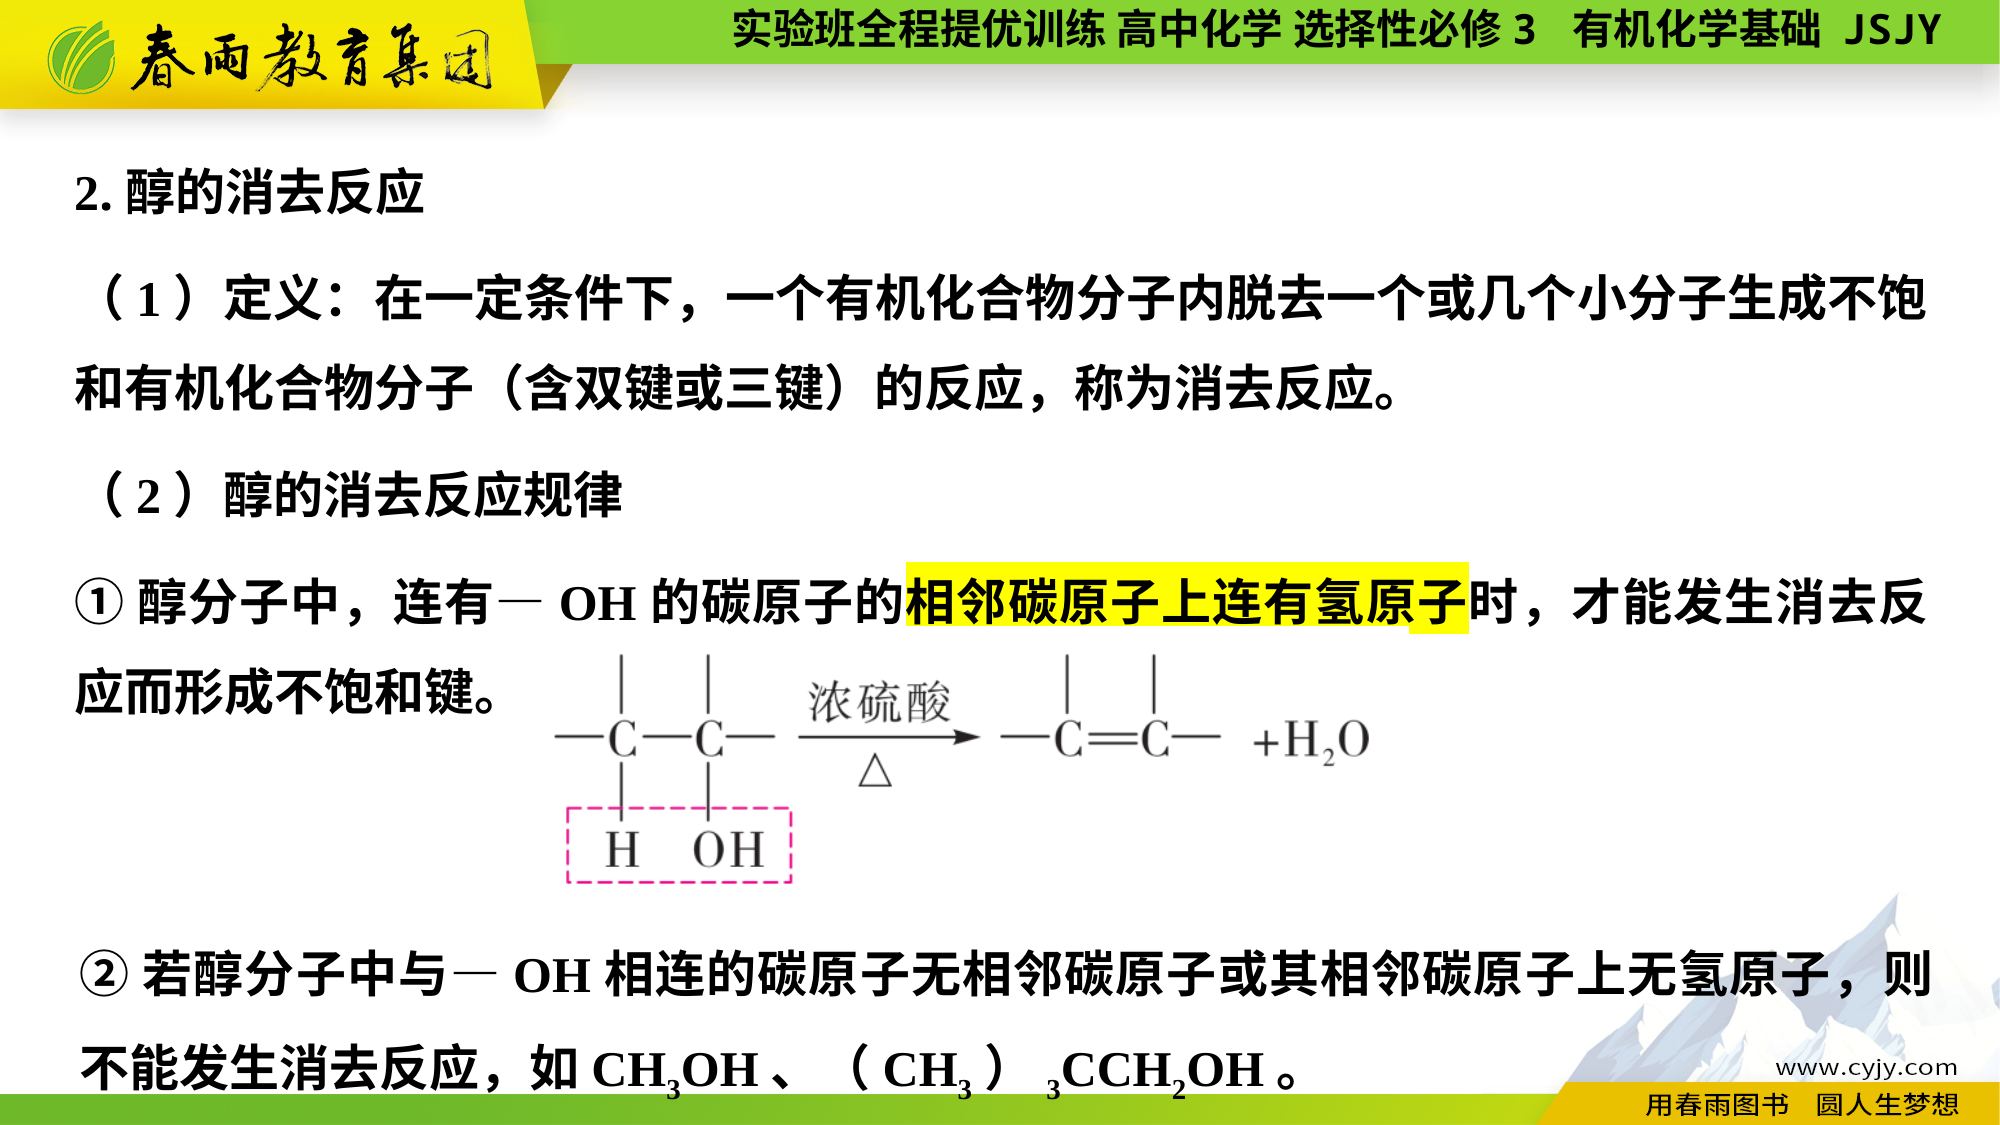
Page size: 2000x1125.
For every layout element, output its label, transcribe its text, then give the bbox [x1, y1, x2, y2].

list 2.醇的消去反应 （1）定义：在一定条件下，一个有机化合物分子内脱去一个或几个小分子生成不饱和有机化合物分子（含双键或三键）的反应，称为消去反应。 （2）醇的消去反应规律 ①醇分子中，连有—OH的碳原子的相邻碳原子上连有氢原子时，才能发生消去反应而形成不饱和键。 [59, 122, 1944, 734]
picture [0, 0, 2000, 1125]
text_box ②若醇分子中与—OH相连的碳原子无相邻碳原子或其相邻碳原子上无氢原子，则不能发生消去反应，如CH3OH、（CH3）3CCH2OH。 [64, 905, 1949, 1113]
